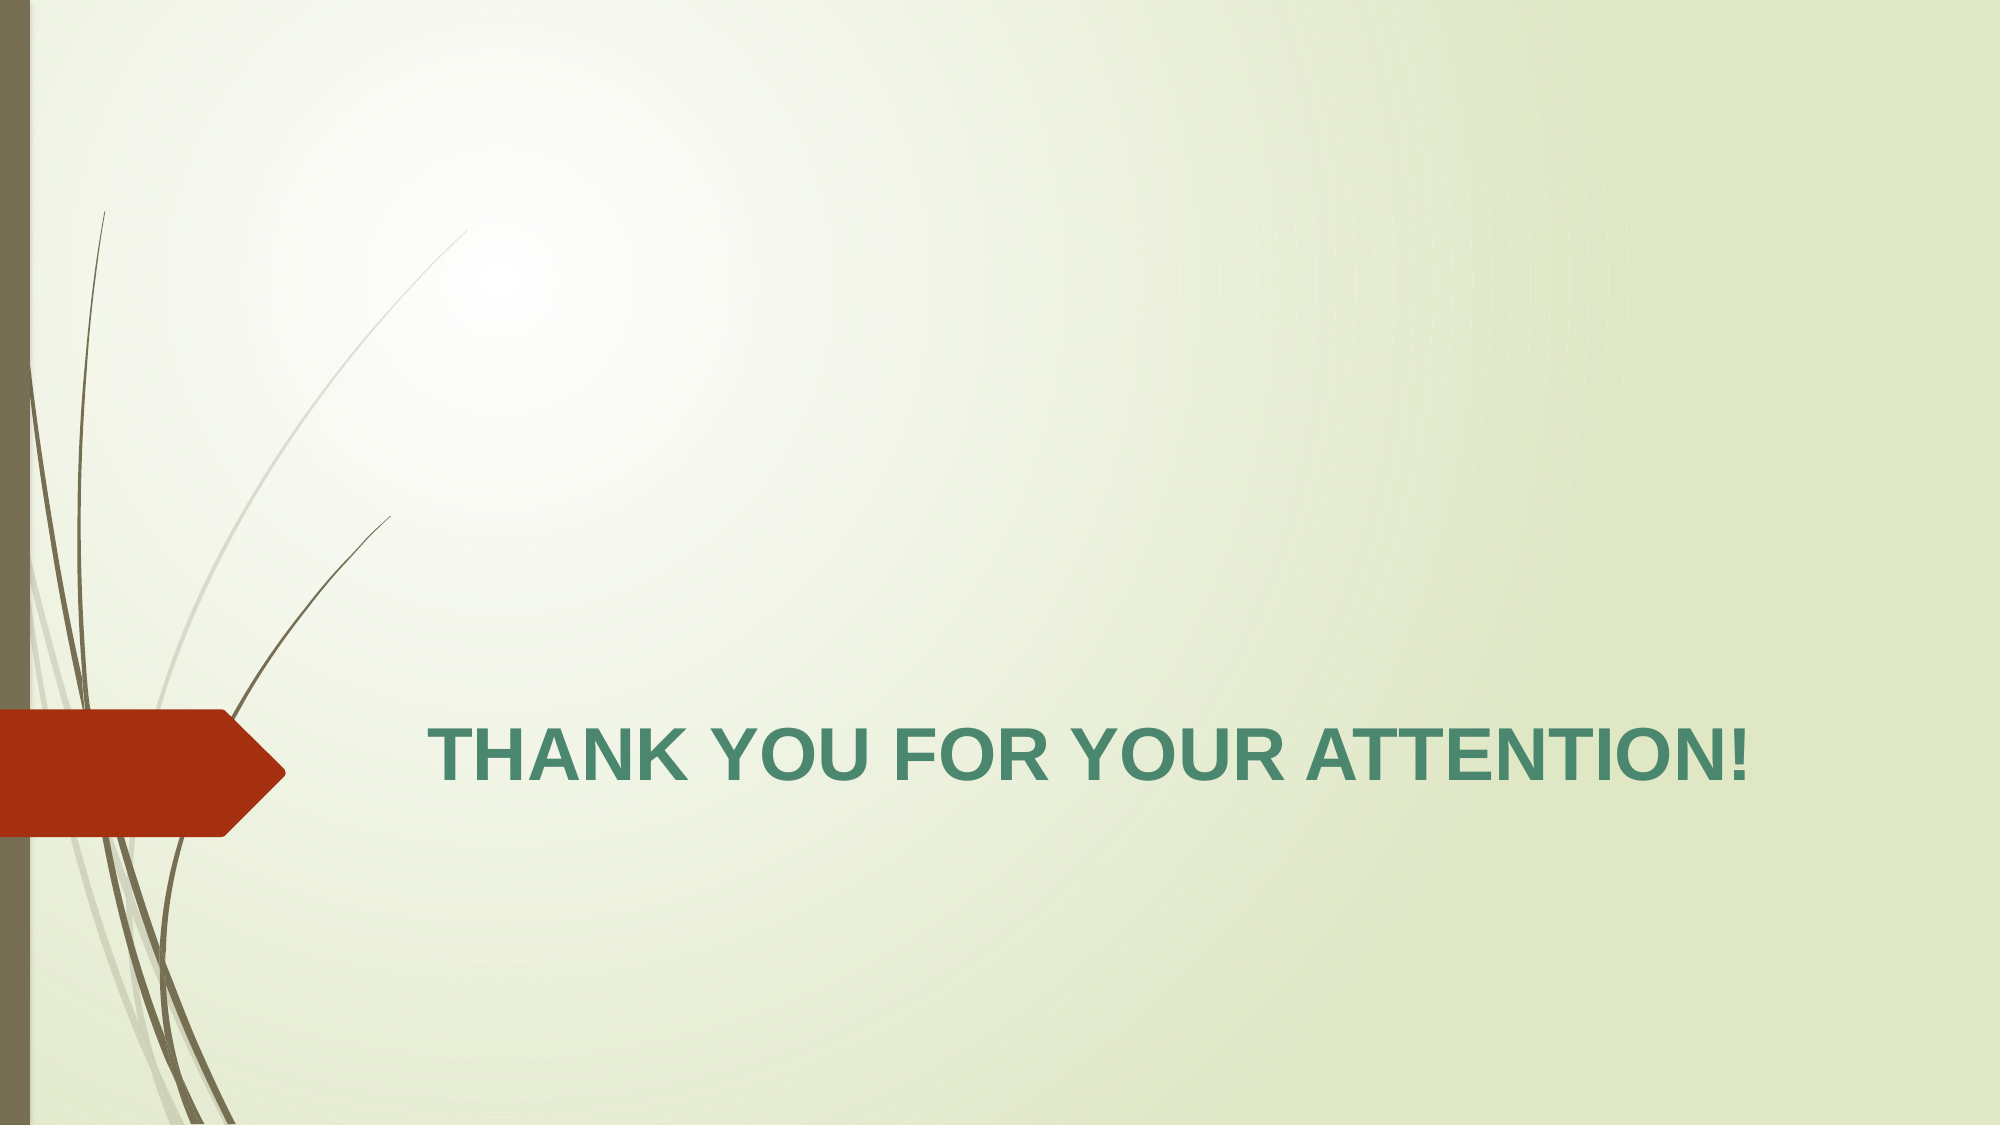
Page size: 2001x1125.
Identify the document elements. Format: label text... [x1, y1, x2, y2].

title THANK YOU FOR YOUR ATTENTION! [412, 431, 1875, 803]
